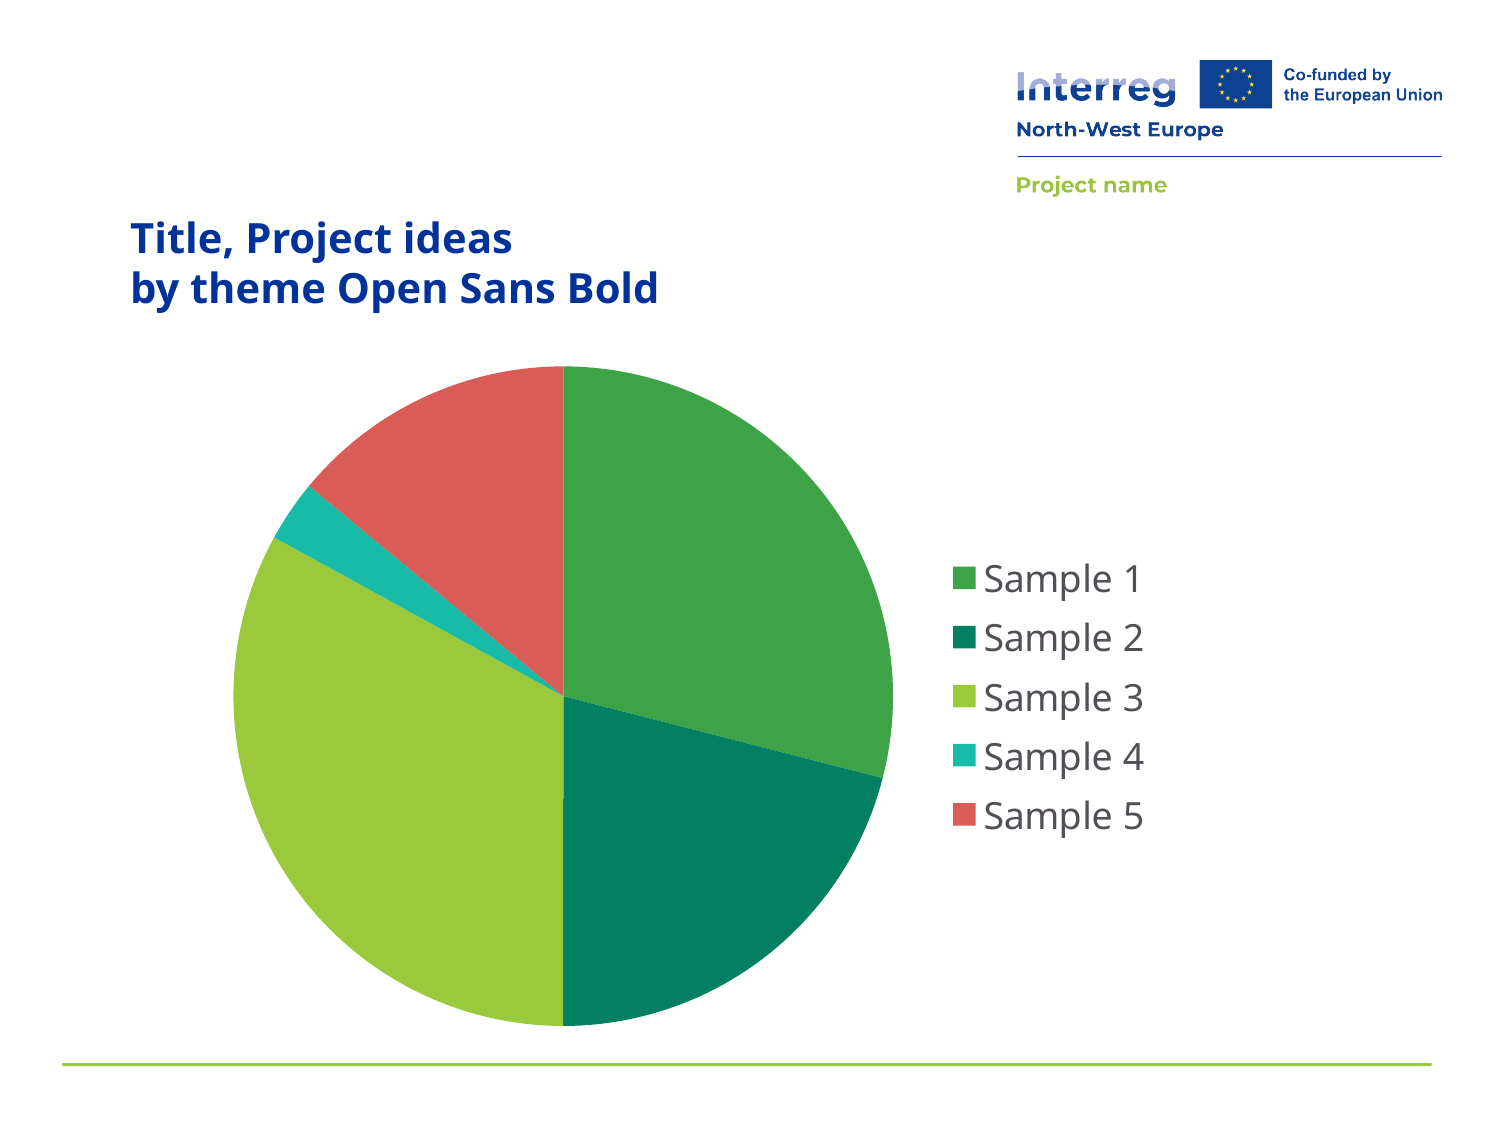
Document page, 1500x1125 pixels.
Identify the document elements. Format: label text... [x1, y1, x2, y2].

picture [958, 0, 1500, 252]
chart [185, 352, 1170, 1040]
text_box Title, Project ideas by theme Open Sans Bold [115, 204, 859, 352]
